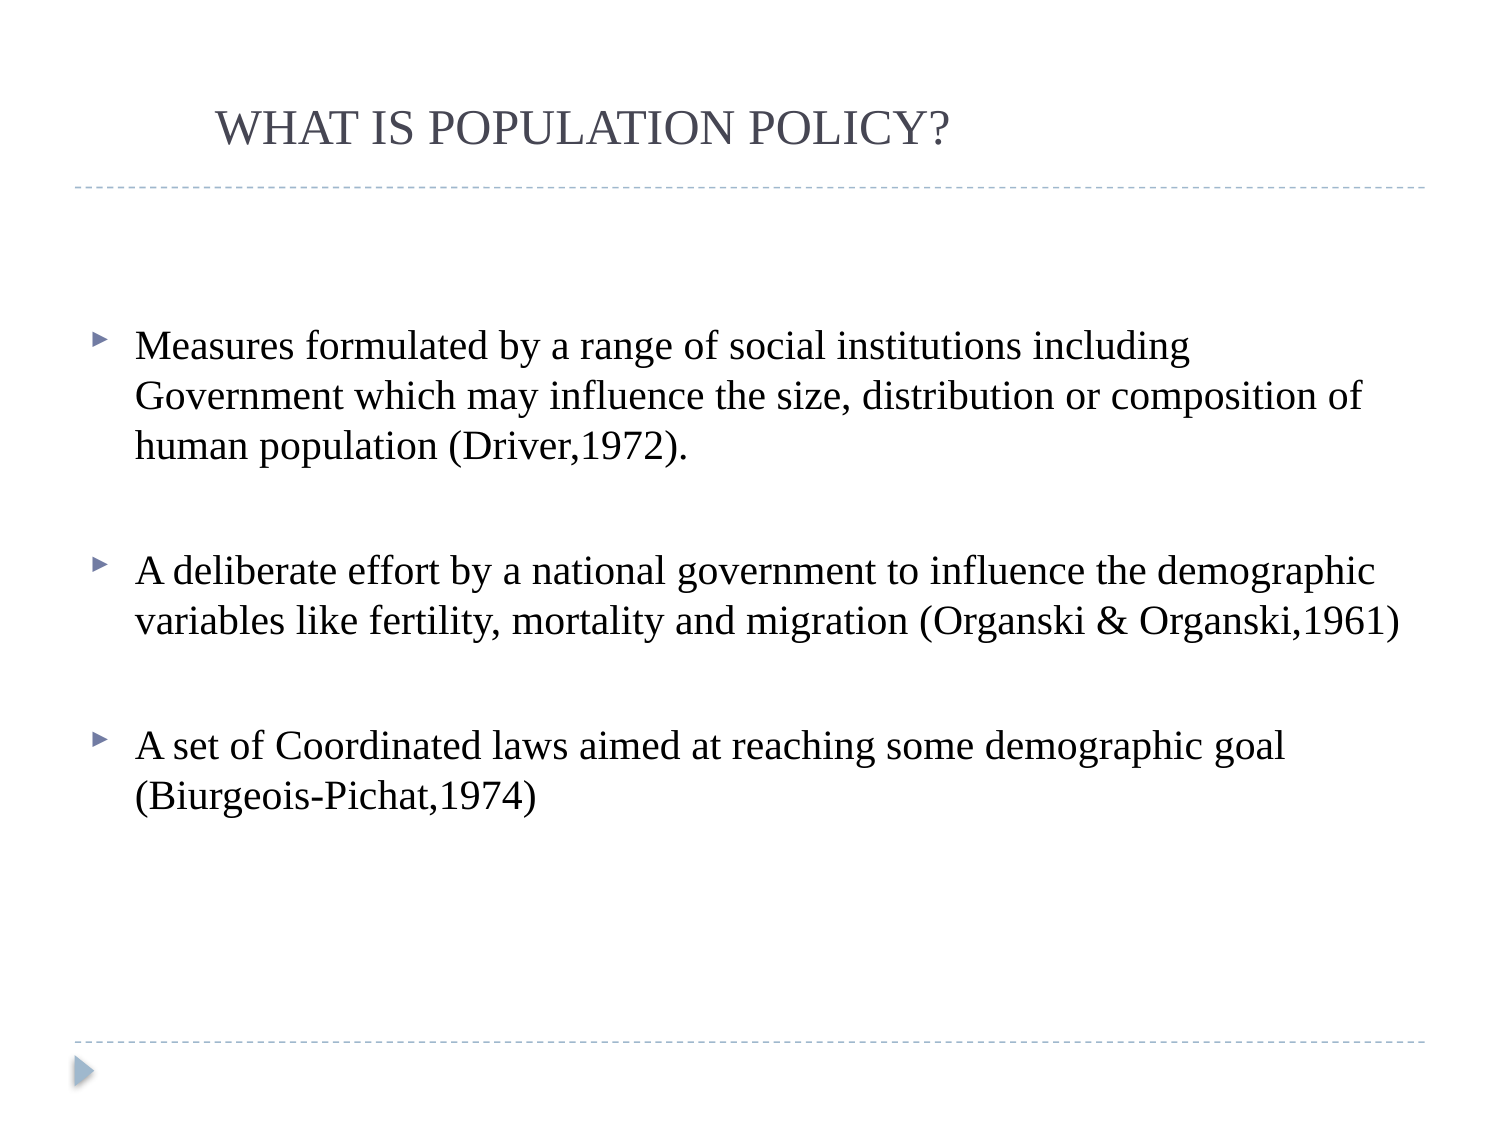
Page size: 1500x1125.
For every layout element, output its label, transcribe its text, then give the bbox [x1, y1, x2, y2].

title WHAT IS POPULATION POLICY? [200, 24, 1050, 163]
list Measures formulated by a range of social institutions including Government which may influence the size, distribution or composition of human population (Driver,1972). A deliberate effort by a national government to influence the demographic variables like fertility, mortality and migration (Organski & Organski,1961) A set of Coordinated laws aimed at reaching some demographic goal (Biurgeois-Pichat,1974) [75, 237, 1425, 1038]
